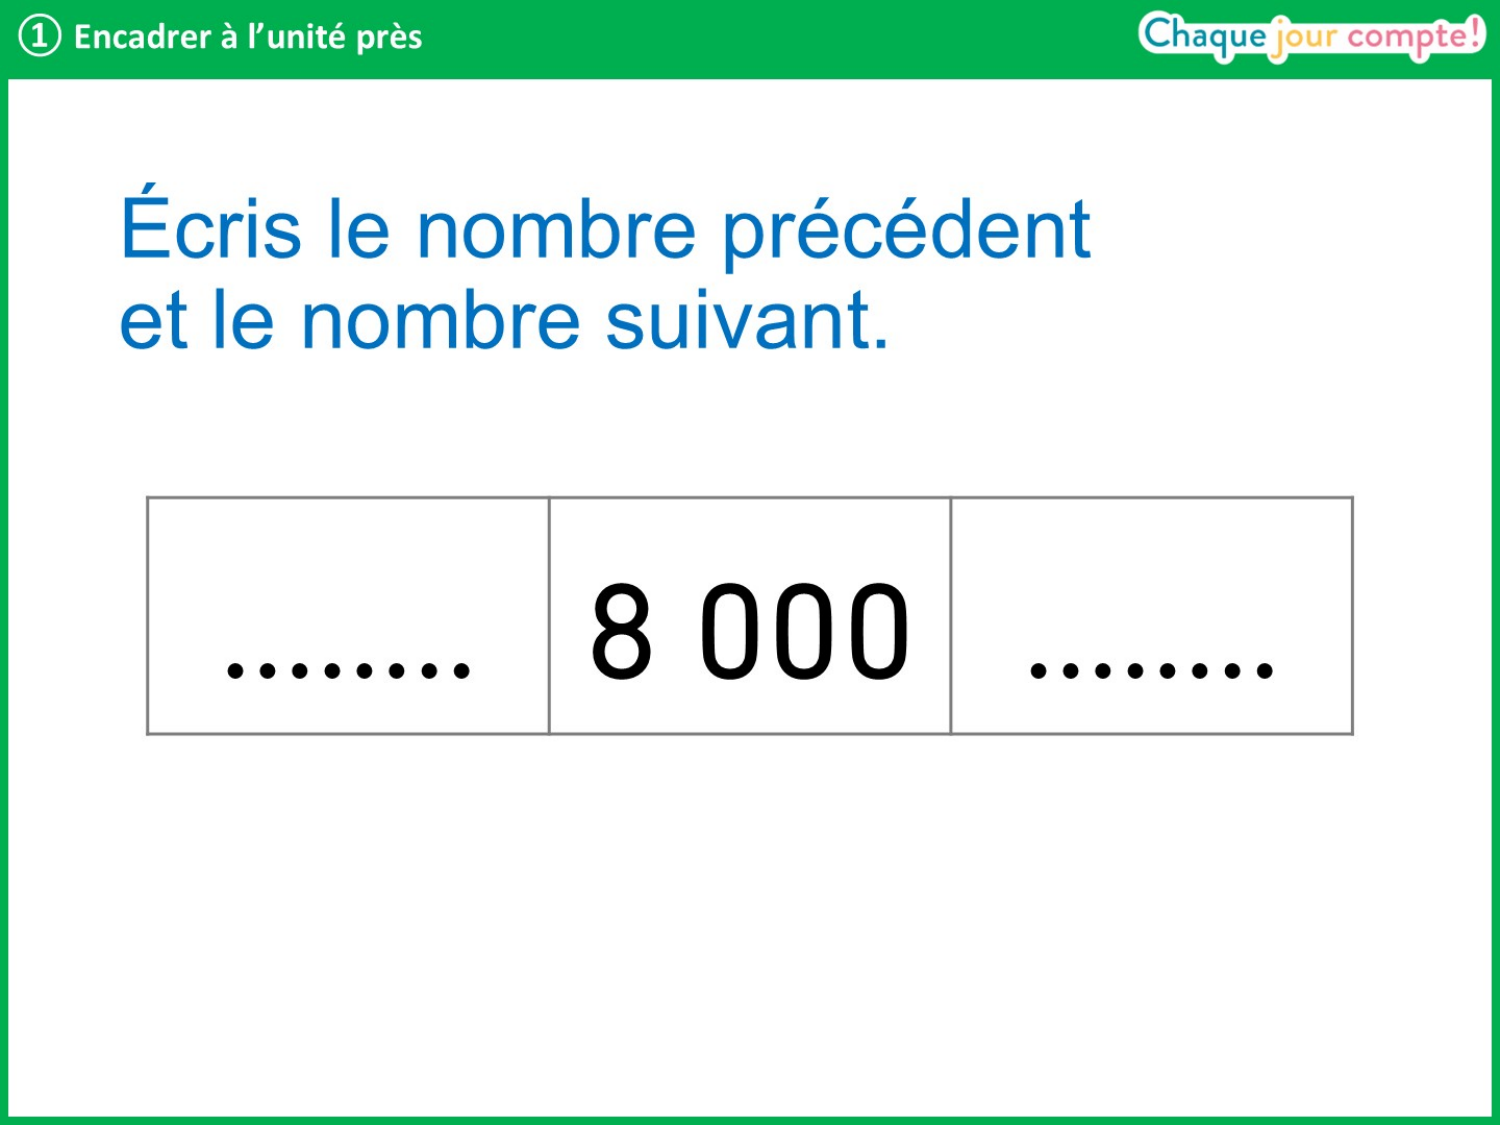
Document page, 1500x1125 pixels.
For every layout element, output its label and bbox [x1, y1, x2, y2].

list [0, 0, 1500, 1125]
